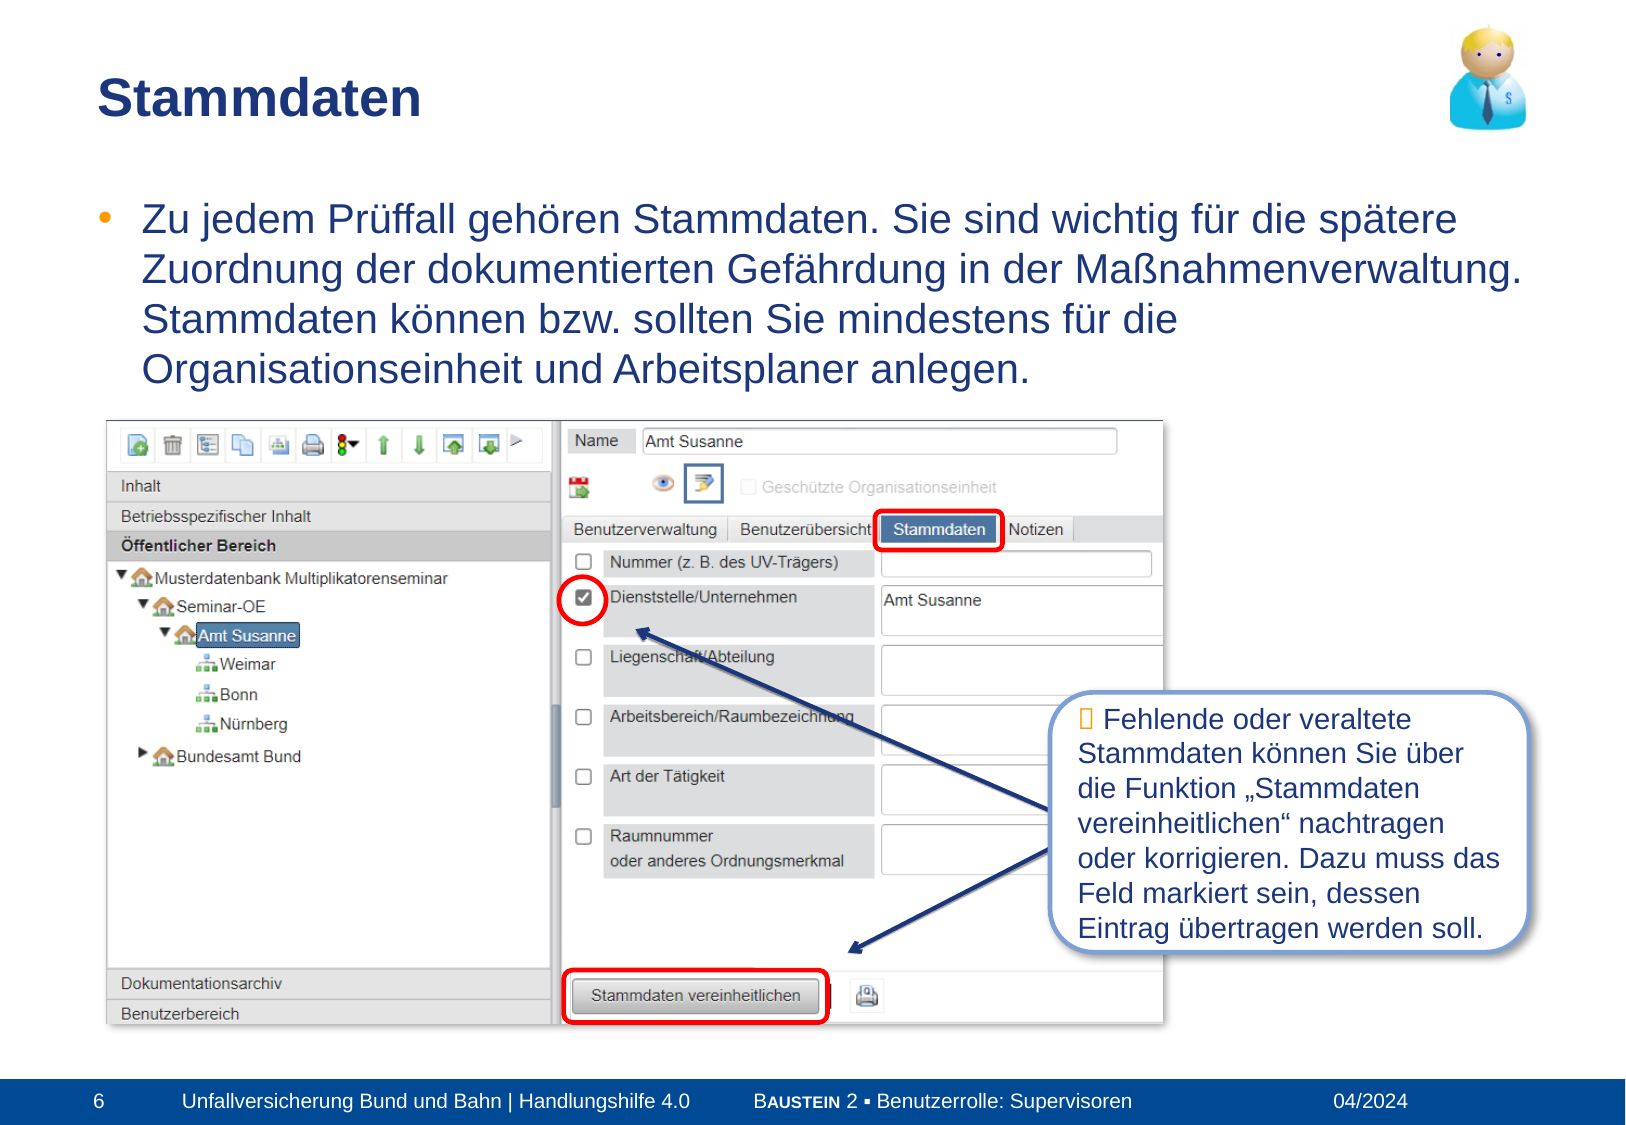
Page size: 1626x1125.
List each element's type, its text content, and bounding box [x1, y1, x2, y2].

text_box  Fehlende oder veraltete Stammdaten können Sie über die Funktion „Stammdaten vereinheitlichen“ nachtragen oder korrigieren. Dazu muss das Feld markiert sein, dessen Eintrag übertragen werden soll. [1167, 692, 1530, 953]
picture [0, 1079, 1626, 1125]
text_box Zu jedem Prüffall gehören Stammdaten. Sie sind wichtig für die spätere Zuordnung der dokumentierten Gefährdung in der Maßnahmenverwaltung. Stammdaten können bzw. sollten Sie mindestens für die Organisationseinheit und Arbeitsplaner anlegen. [83, 184, 1548, 480]
picture [105, 420, 1163, 1024]
picture [1446, 24, 1527, 134]
text_box Stammdaten [82, 54, 1313, 138]
